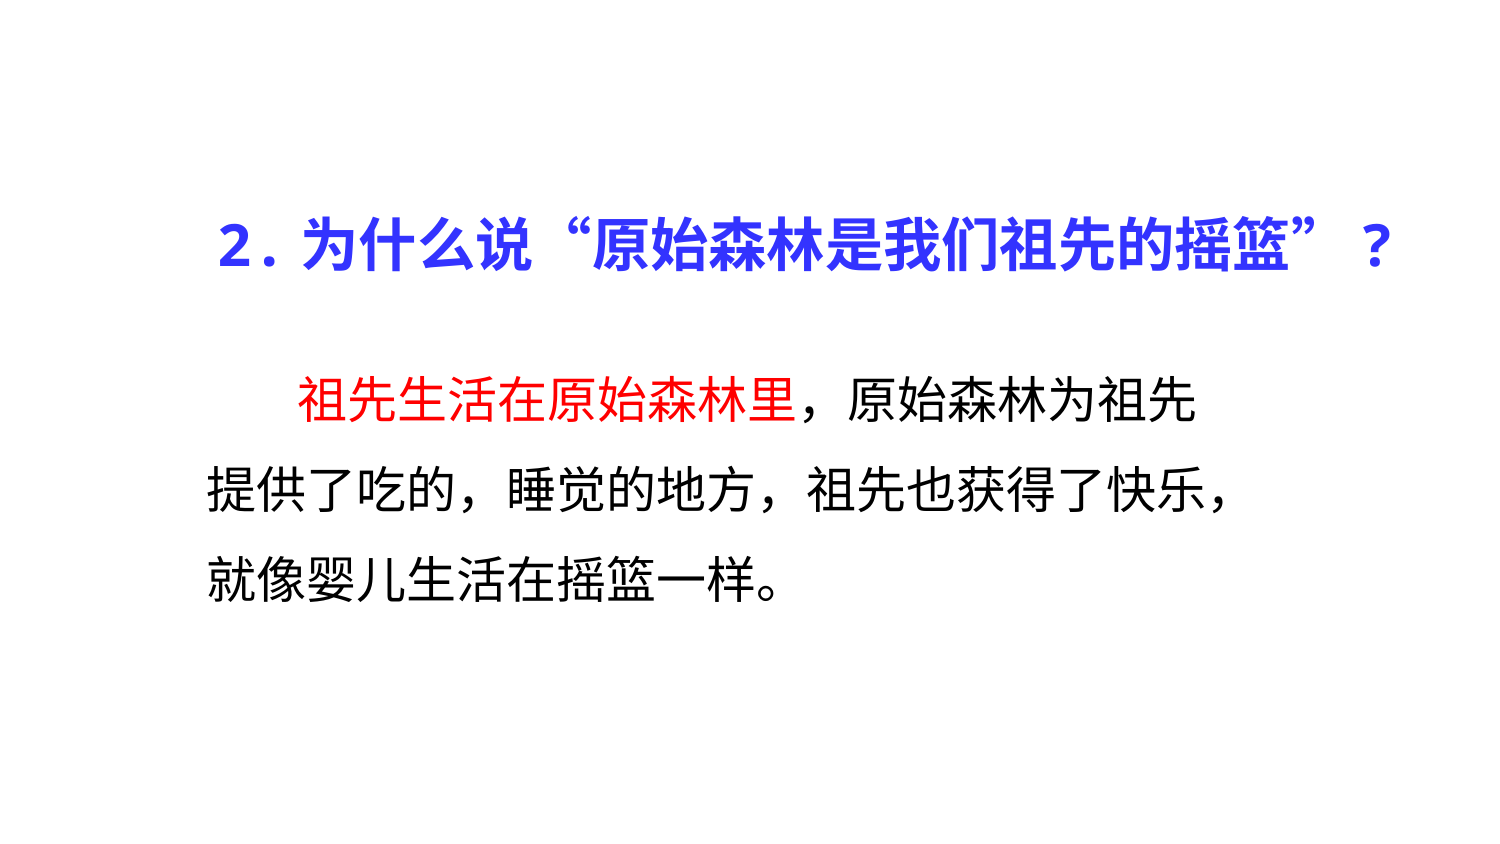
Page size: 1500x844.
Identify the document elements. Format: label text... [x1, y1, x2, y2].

text_box 2.为什么说“原始森林是我们祖先的摇篮”? [202, 186, 1376, 286]
text_box 祖先生活在原始森林里，原始森林为祖先提供了吃的，睡觉的地方，祖先也获得了快乐，就像婴儿生活在摇篮一样。 [191, 331, 1239, 616]
